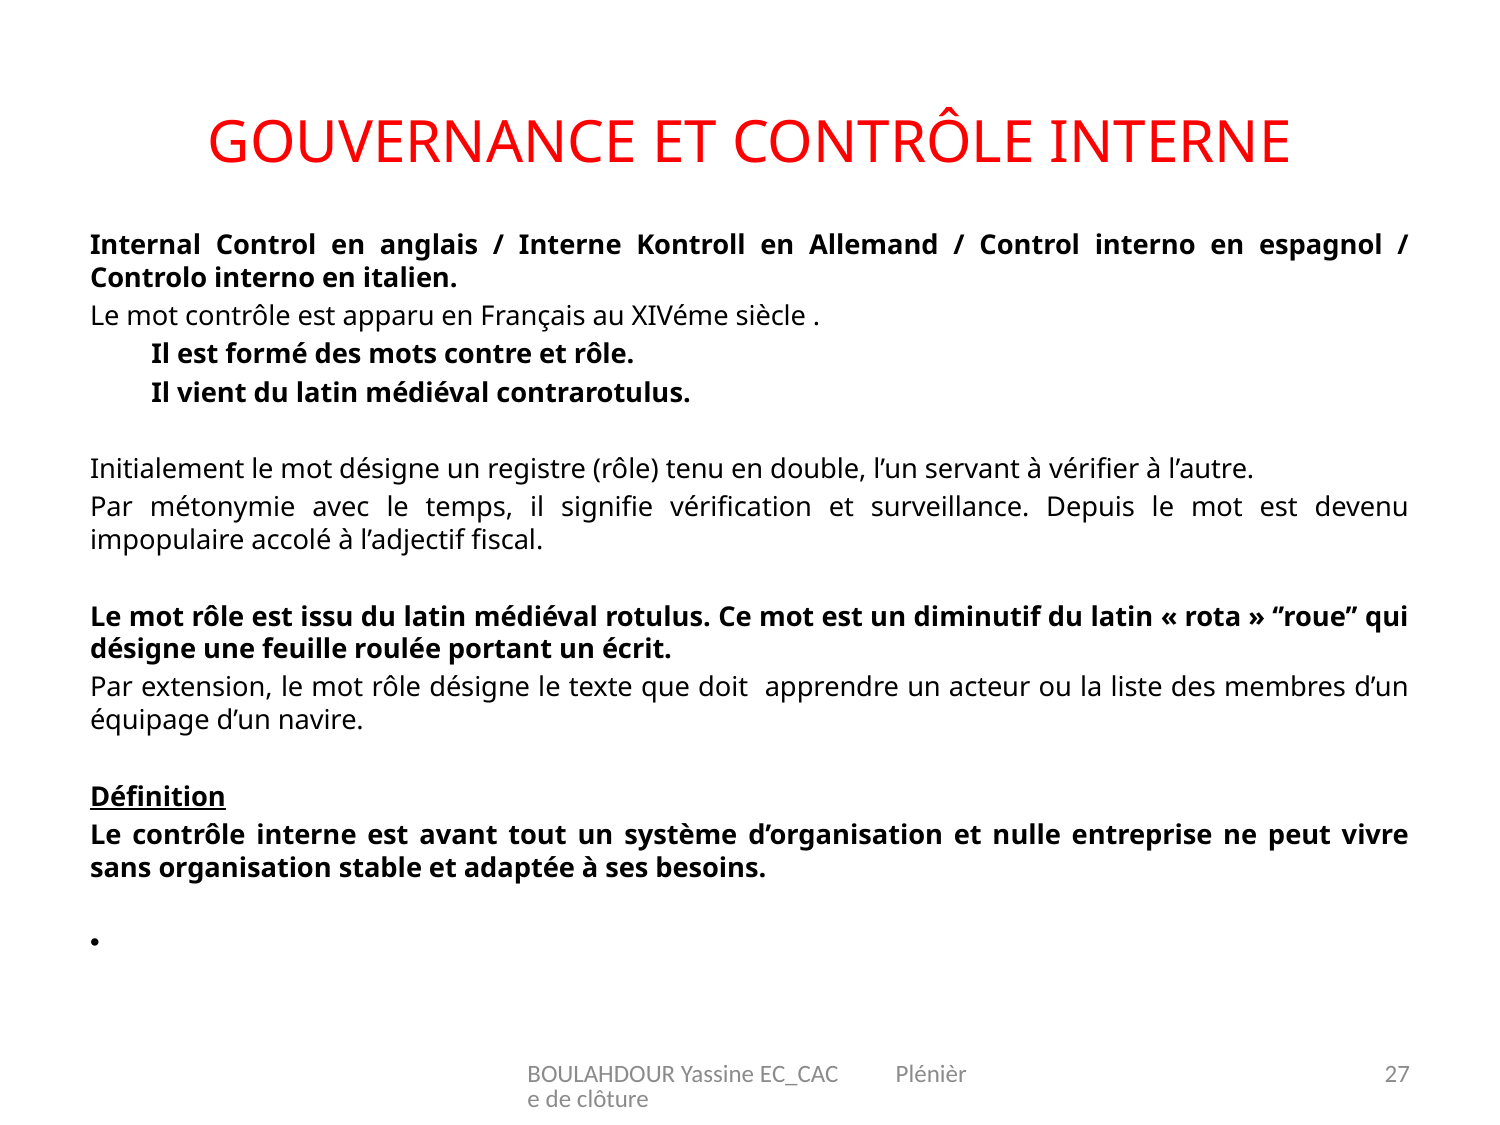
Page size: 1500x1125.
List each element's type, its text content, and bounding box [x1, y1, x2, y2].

list Internal Control en anglais / Interne Kontroll en Allemand / Control interno en espagnol / Controlo interno en italien. Le mot contrôle est apparu en Français au XIVéme siècle . Il est formé des mots contre et rôle. Il vient du latin médiéval contrarotulus. Initialement le mot désigne un registre (rôle) tenu en double, l’un servant à vérifier à l’autre. Par métonymie avec le temps, il signifie vérification et surveillance. Depuis le mot est devenu impopulaire accolé à l’adjectif fiscal. Le mot rôle est issu du latin médiéval rotulus. Ce mot est un diminutif du latin « rota » ‘’roue’’ qui désigne une feuille roulée portant un écrit. Par extension, le mot rôle désigne le texte que doit apprendre un acteur ou la liste des membres d’un équipage d’un navire. Définition Le contrôle interne est avant tout un système d’organisation et nulle entreprise ne peut vivre sans organisation stable et adaptée à ses besoins. [75, 219, 1425, 1005]
title Gouvernance et contrôle interne [75, 45, 1425, 219]
footer BOULAHDOUR Yassine EC_CAC Plénière de clôture [512, 1042, 988, 1103]
slide_number 27 [1074, 1042, 1425, 1103]
